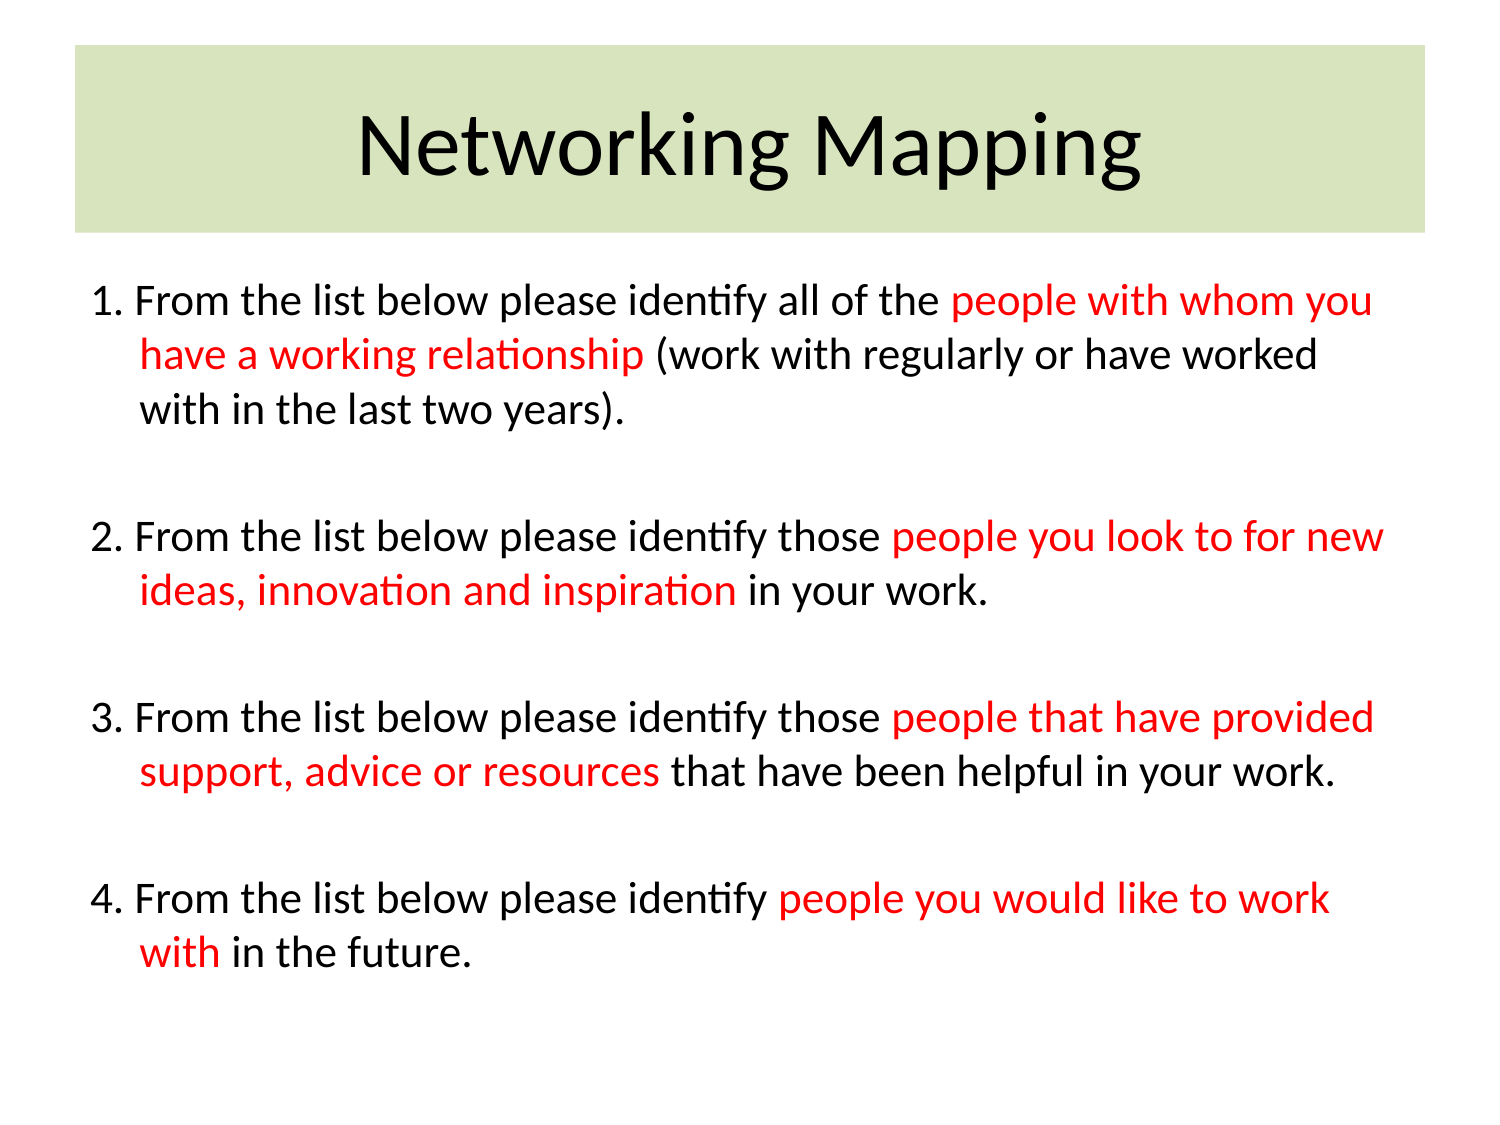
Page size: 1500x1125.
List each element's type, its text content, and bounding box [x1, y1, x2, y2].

title Networking Mapping [75, 45, 1425, 233]
list 1. From the list below please identify all of the people with whom you have a working relationship (work with regularly or have worked with in the last two years). 2. From the list below please identify those people you look to for new ideas, innovation and inspiration in your work. 3. From the list below please identify those people that have provided support, advice or resources that have been helpful in your work. 4. From the list below please identify people you would like to work with in the future. [75, 262, 1425, 1005]
